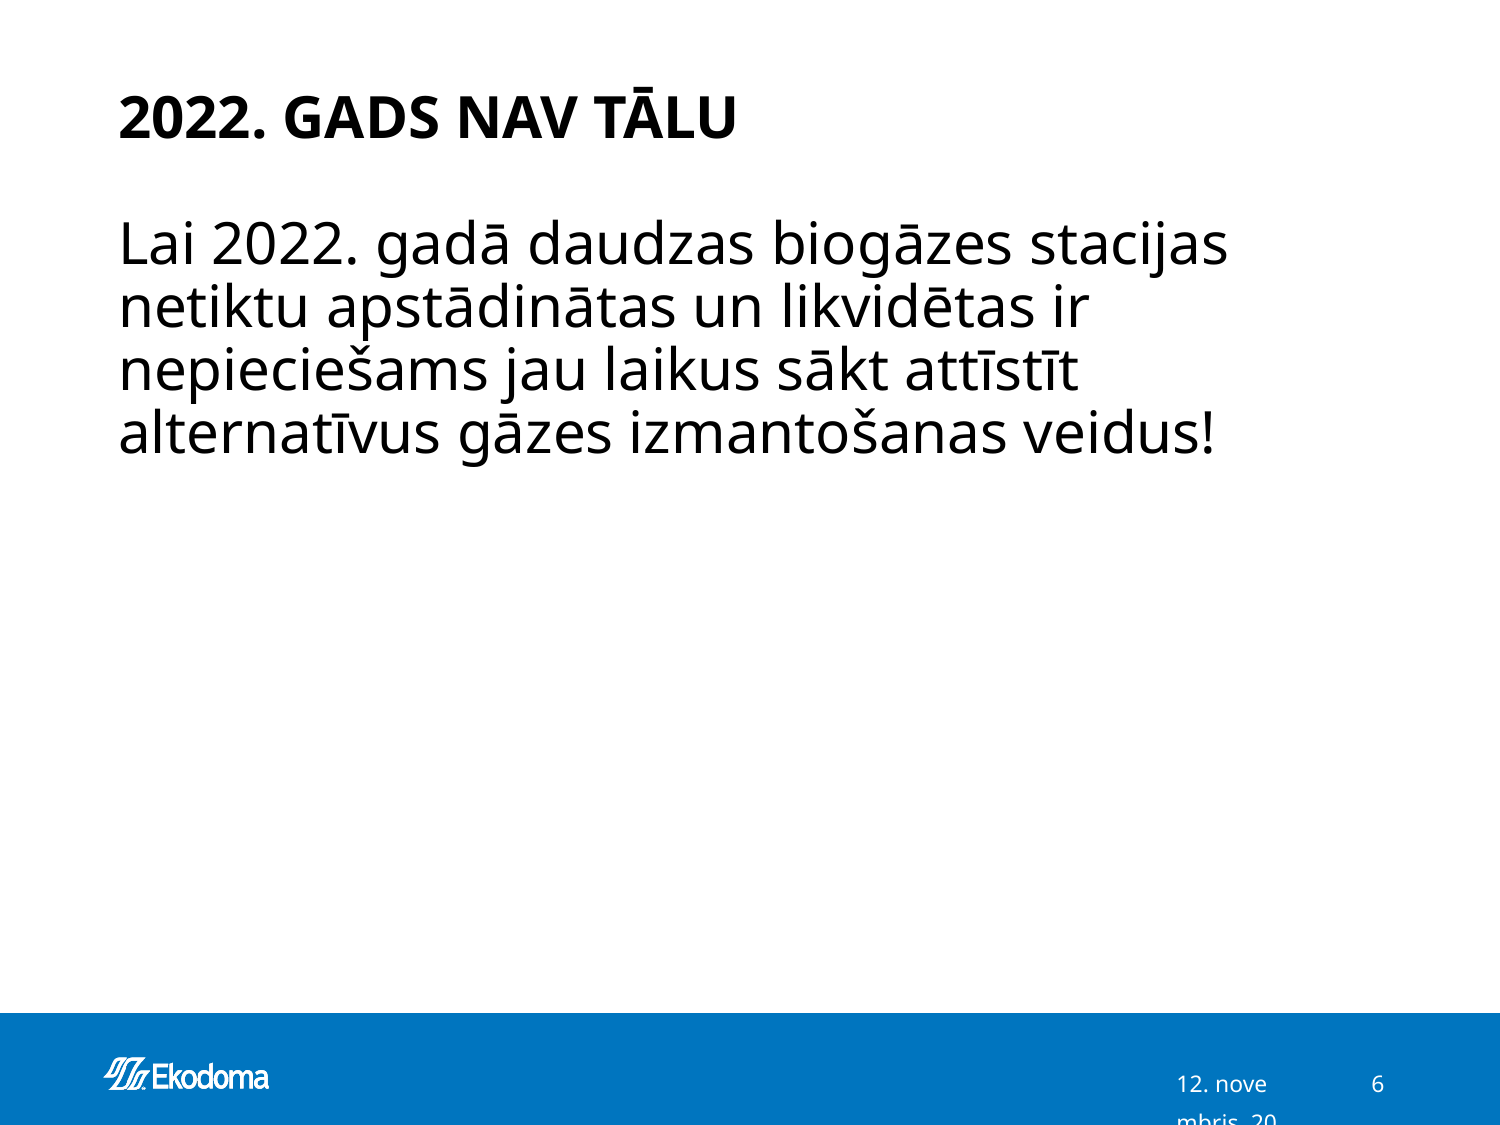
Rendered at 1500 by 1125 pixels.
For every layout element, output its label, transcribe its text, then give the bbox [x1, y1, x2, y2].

title 2022. Gads nav tālu [103, 61, 1397, 179]
picture [103, 1057, 269, 1090]
list Lai 2022. gadā daudzas biogāzes stacijas netiktu apstādinātas un likvidētas ir nepieciešams jau laikus sākt attīstīt alternatīvus gāzes izmantošanas veidus! [103, 206, 1397, 978]
slide_number 6 [1304, 1046, 1400, 1107]
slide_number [1161, 1046, 1295, 1107]
